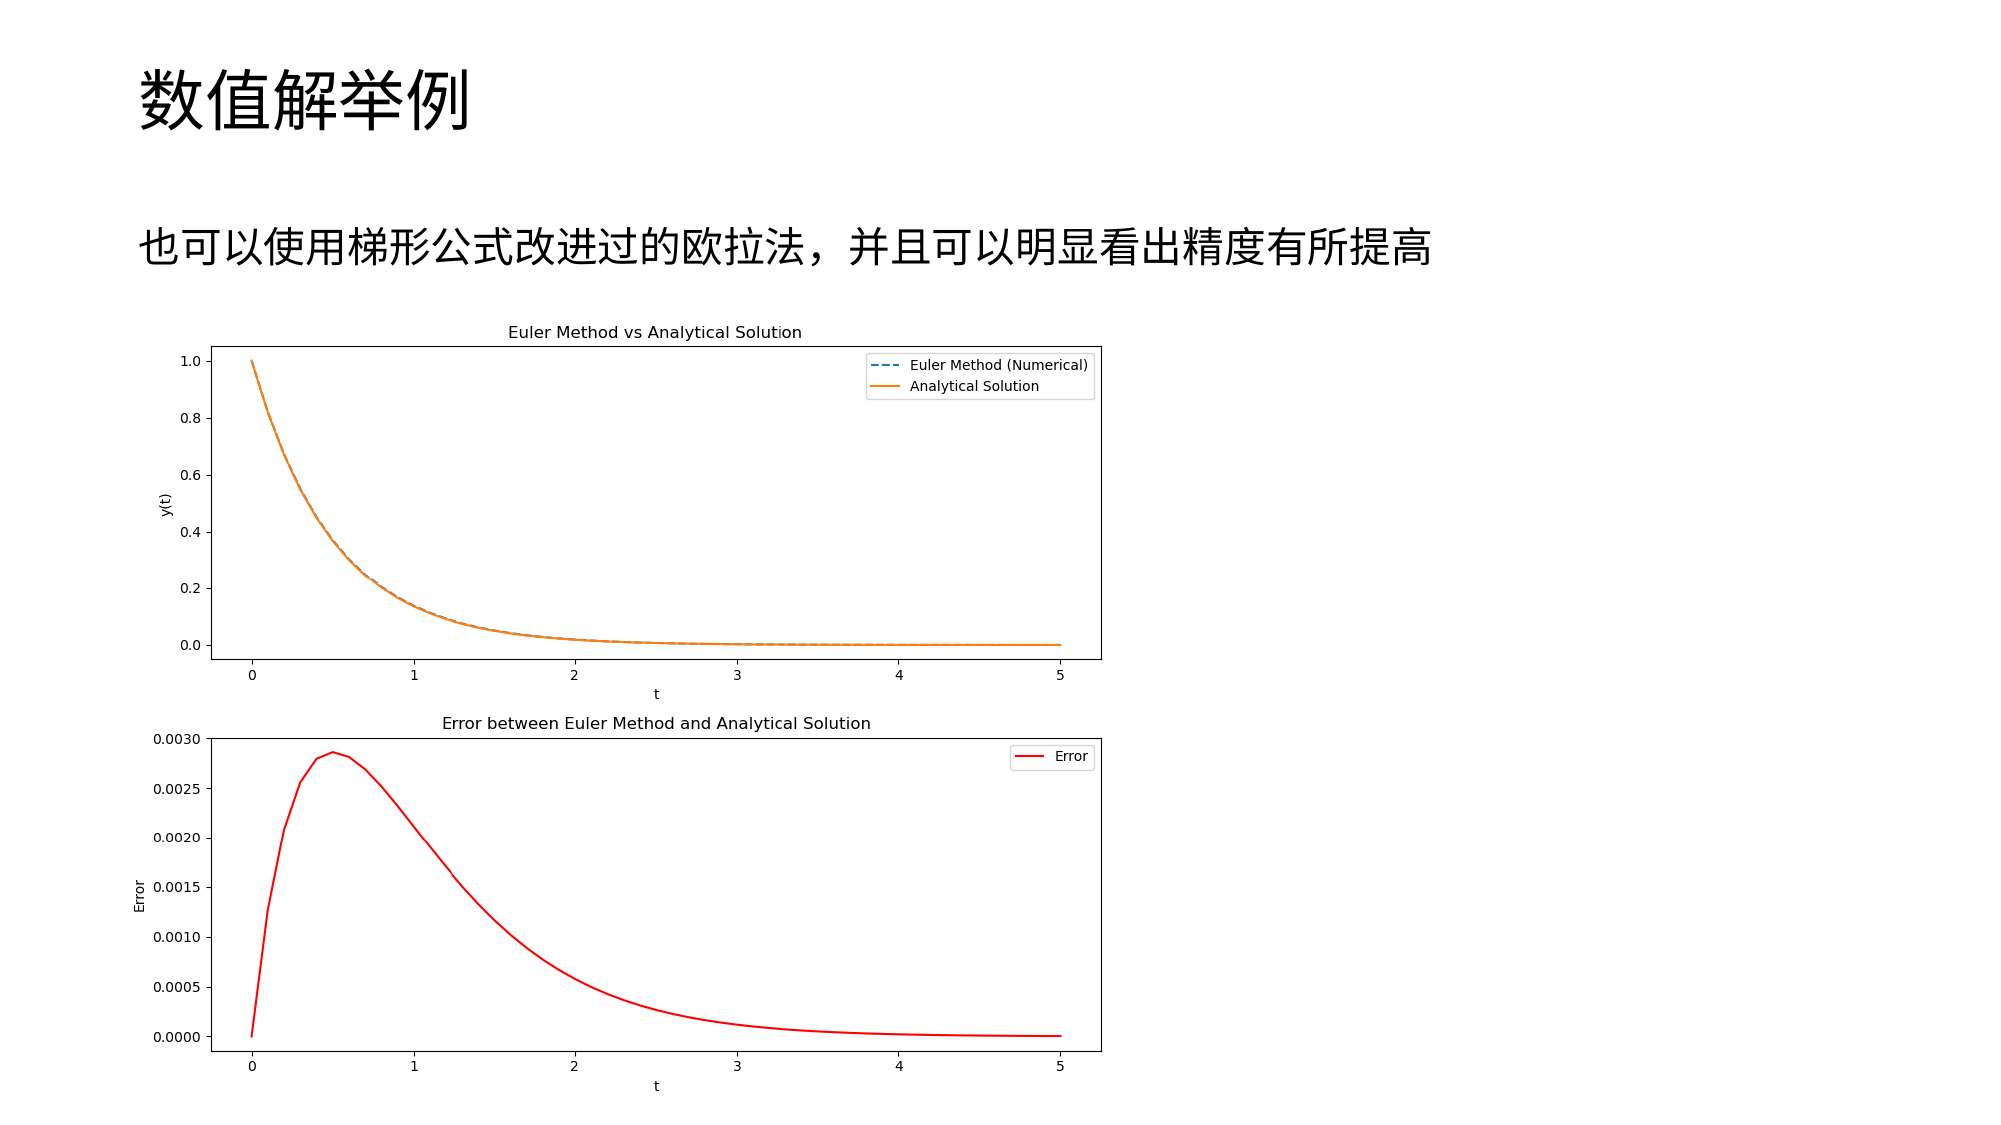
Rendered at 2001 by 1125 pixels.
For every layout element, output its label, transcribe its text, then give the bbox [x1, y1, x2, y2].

text_box 也可以使用梯形公式改进过的欧拉法，并且可以明显看出精度有所提高 [123, 213, 1533, 279]
picture [123, 316, 1109, 1103]
text_box 数值解举例 [123, 50, 518, 146]
